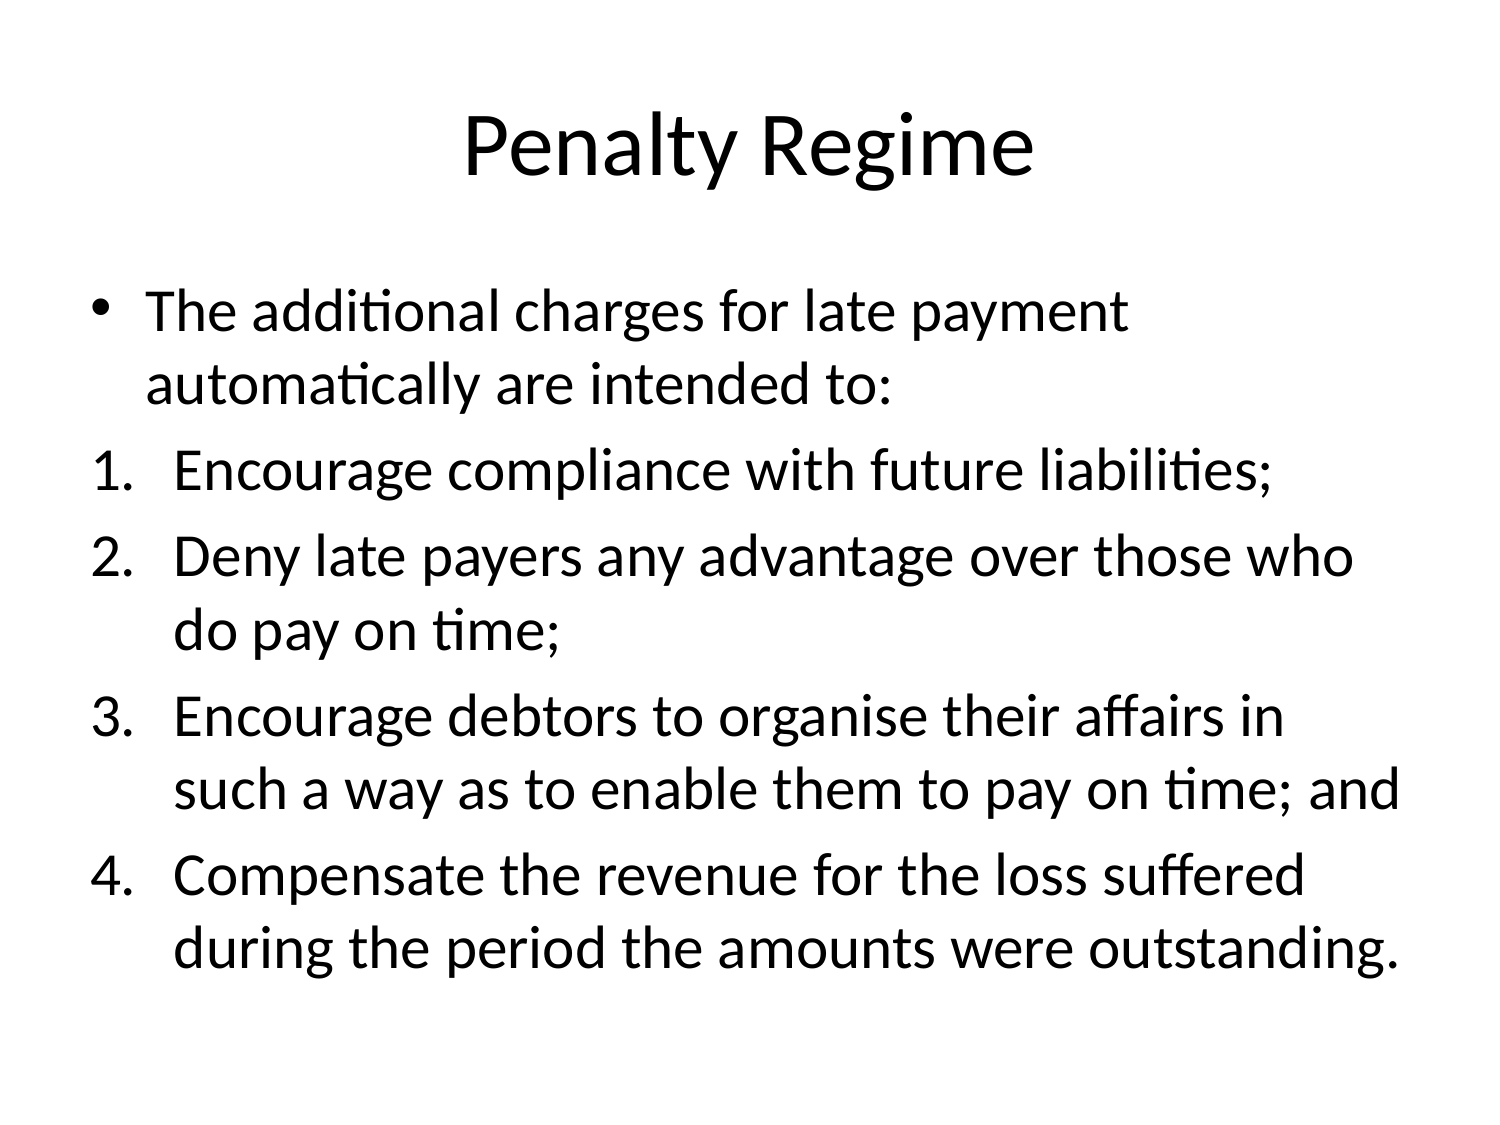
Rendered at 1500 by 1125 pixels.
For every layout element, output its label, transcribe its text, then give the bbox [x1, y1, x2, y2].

list The additional charges for late payment automatically are intended to: Encourage compliance with future liabilities; Deny late payers any advantage over those who do pay on time; Encourage debtors to organise their affairs in such a way as to enable them to pay on time; and Compensate the revenue for the loss suffered during the period the amounts were outstanding. [75, 262, 1425, 1005]
title Penalty Regime [75, 45, 1425, 233]
